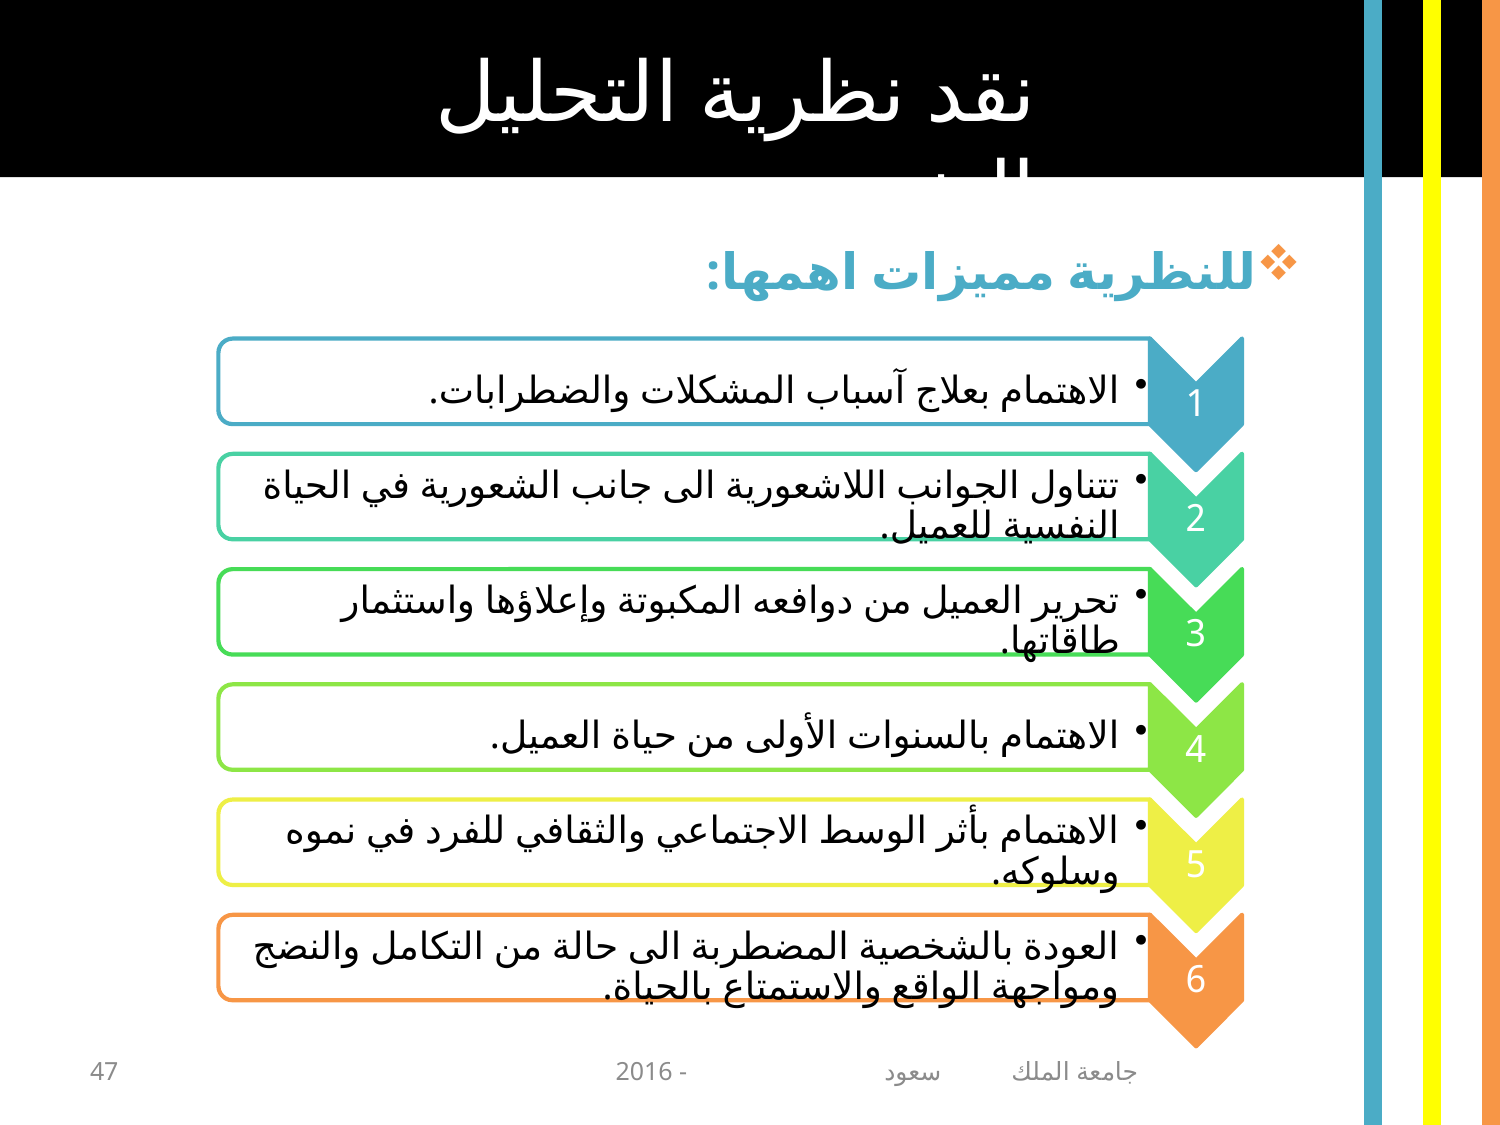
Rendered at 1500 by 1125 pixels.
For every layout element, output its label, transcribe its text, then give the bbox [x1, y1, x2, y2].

text_box نقد نظرية التحليل النفسي [324, 30, 1052, 231]
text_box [218, 337, 1243, 1048]
text_box [0, 0, 1362, 179]
text_box [1443, 0, 1480, 179]
slide_number 47 [75, 1042, 425, 1103]
text_box للنظرية مميزات اهمها: [147, 231, 1317, 307]
text_box [1421, 0, 1443, 1125]
text_box [1384, 0, 1421, 179]
footer جامعة الملك سعود - 2016 [512, 1055, 988, 1103]
text_box [1362, 0, 1384, 1125]
text_box [1480, 0, 1500, 1125]
